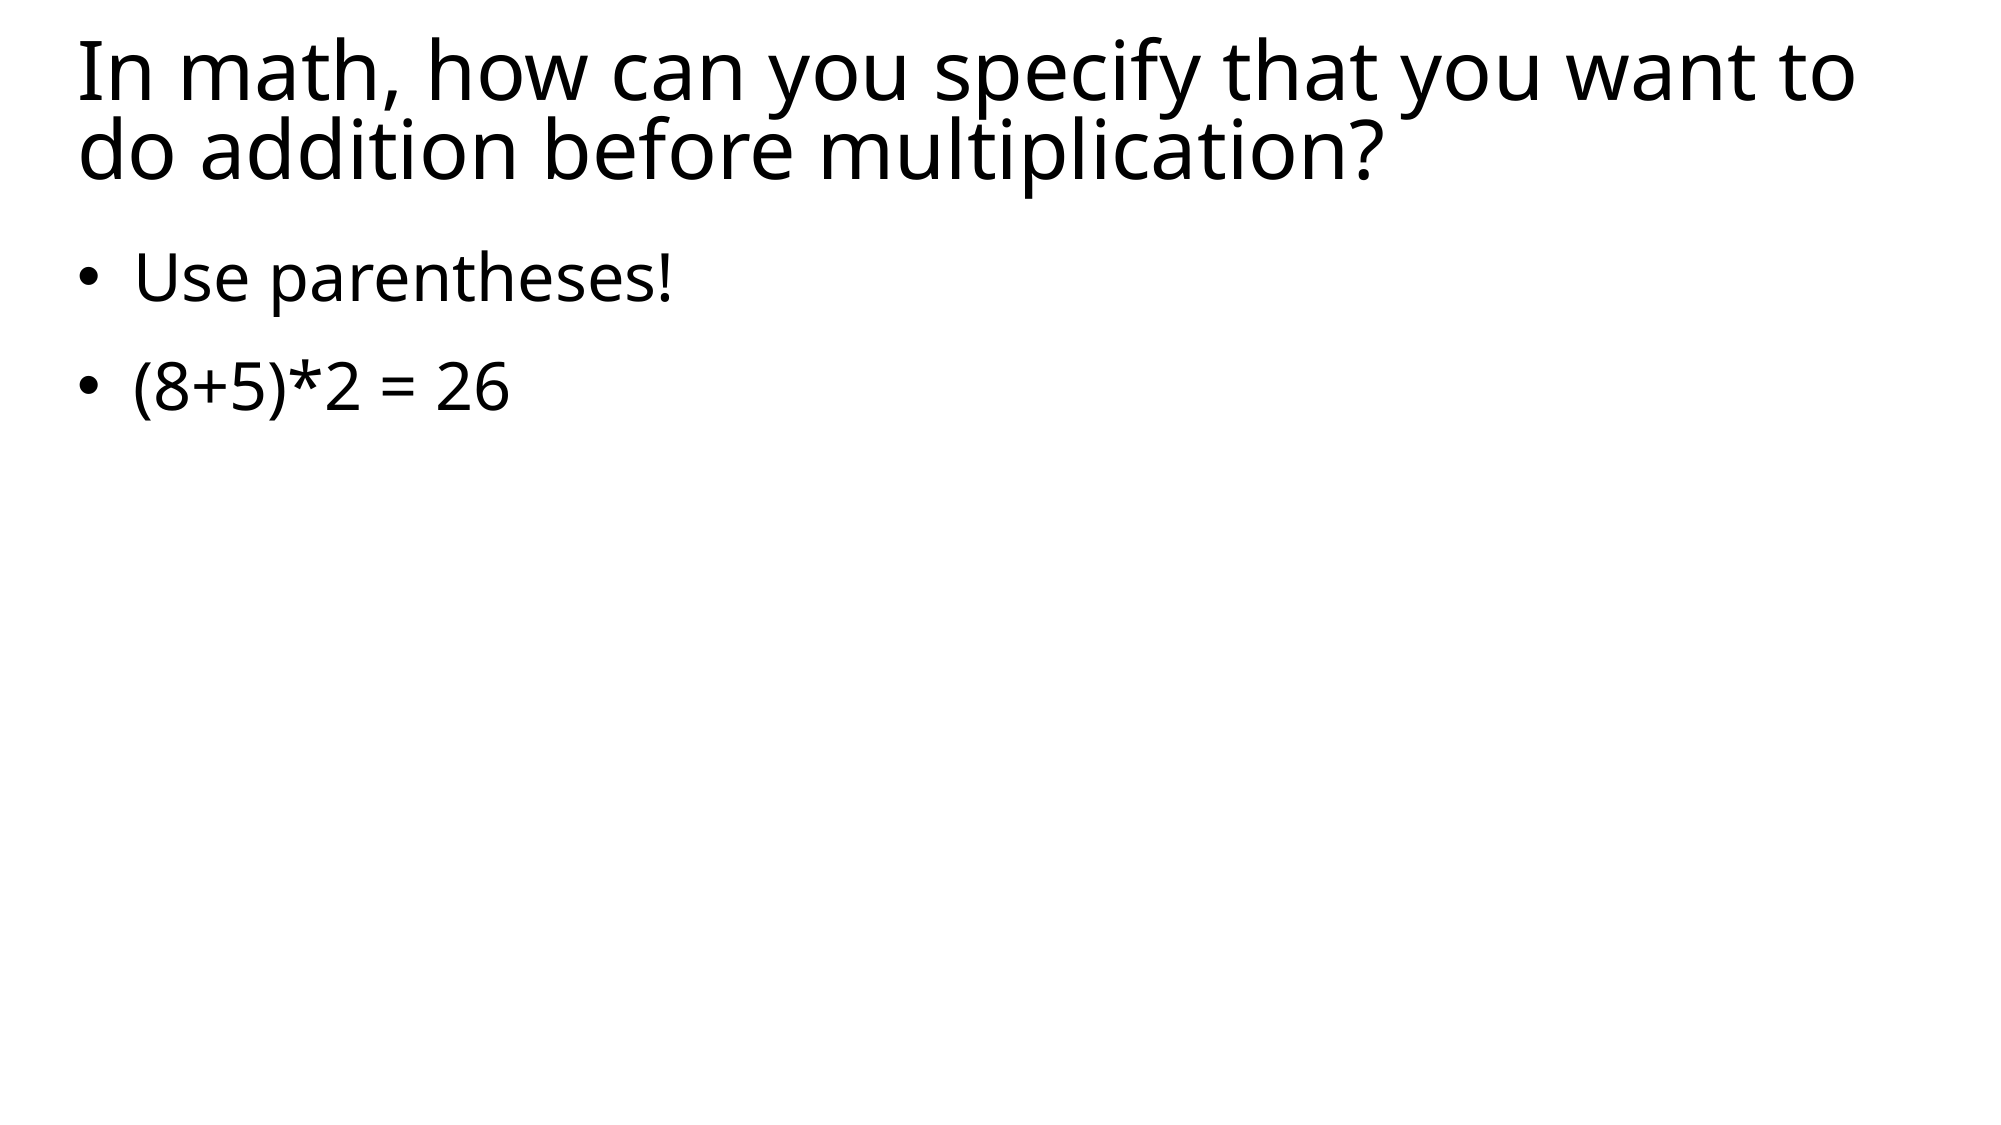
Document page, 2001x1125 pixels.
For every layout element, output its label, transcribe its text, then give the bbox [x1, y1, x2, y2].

list Use parentheses! (8+5)*2 = 26 [62, 227, 1953, 1096]
title In math, how can you specify that you want to do addition before multiplication? [62, 29, 1953, 205]
